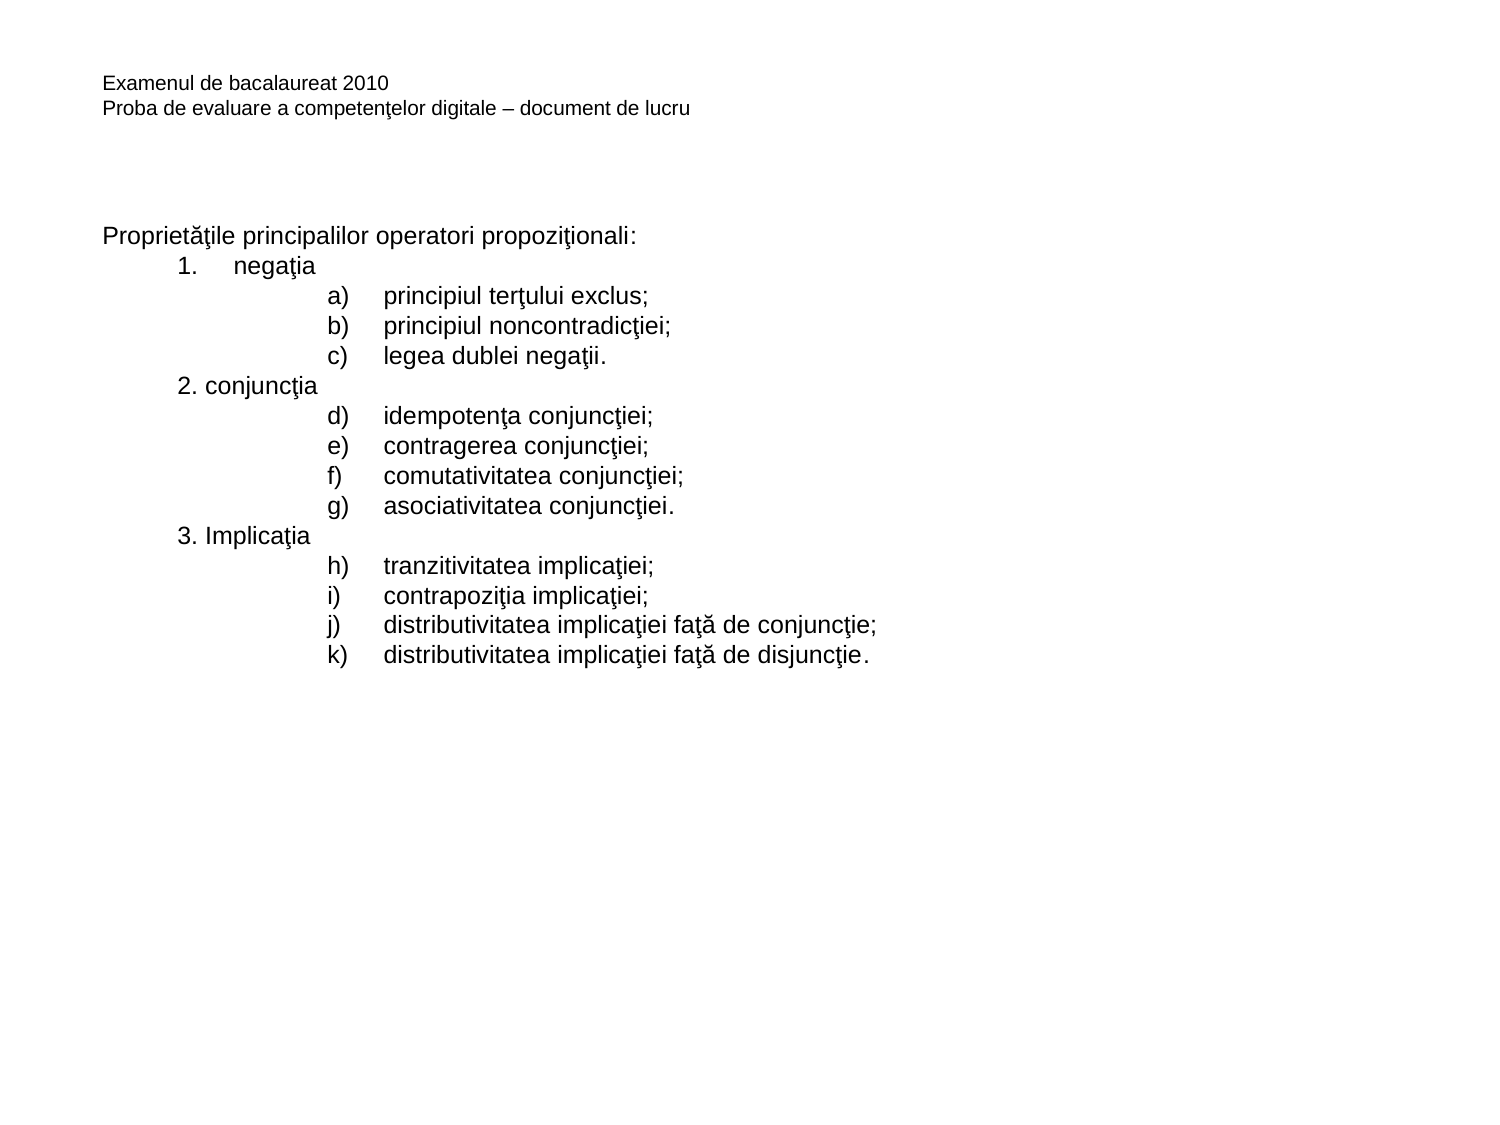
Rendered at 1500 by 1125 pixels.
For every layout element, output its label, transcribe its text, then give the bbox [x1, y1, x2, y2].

text_box Proprietăţile principalilor operatori propoziţionali: negaţia principiul terţului exclus; principiul noncontradicţiei; legea dublei negaţii. 2. conjuncţia idempotenţa conjuncţiei; contragerea conjuncţiei; comutativitatea conjuncţiei; asociativitatea conjuncţiei. 3. Implicaţia tranzitivitatea implicaţiei; contrapoziţia implicaţiei; distributivitatea implicaţiei faţă de conjuncţie; distributivitatea implicaţiei faţă de disjuncţie. [87, 212, 1338, 1006]
text_box Examenul de bacalaureat 2010 Proba de evaluare a competenţelor digitale – document de lucru [87, 62, 888, 128]
